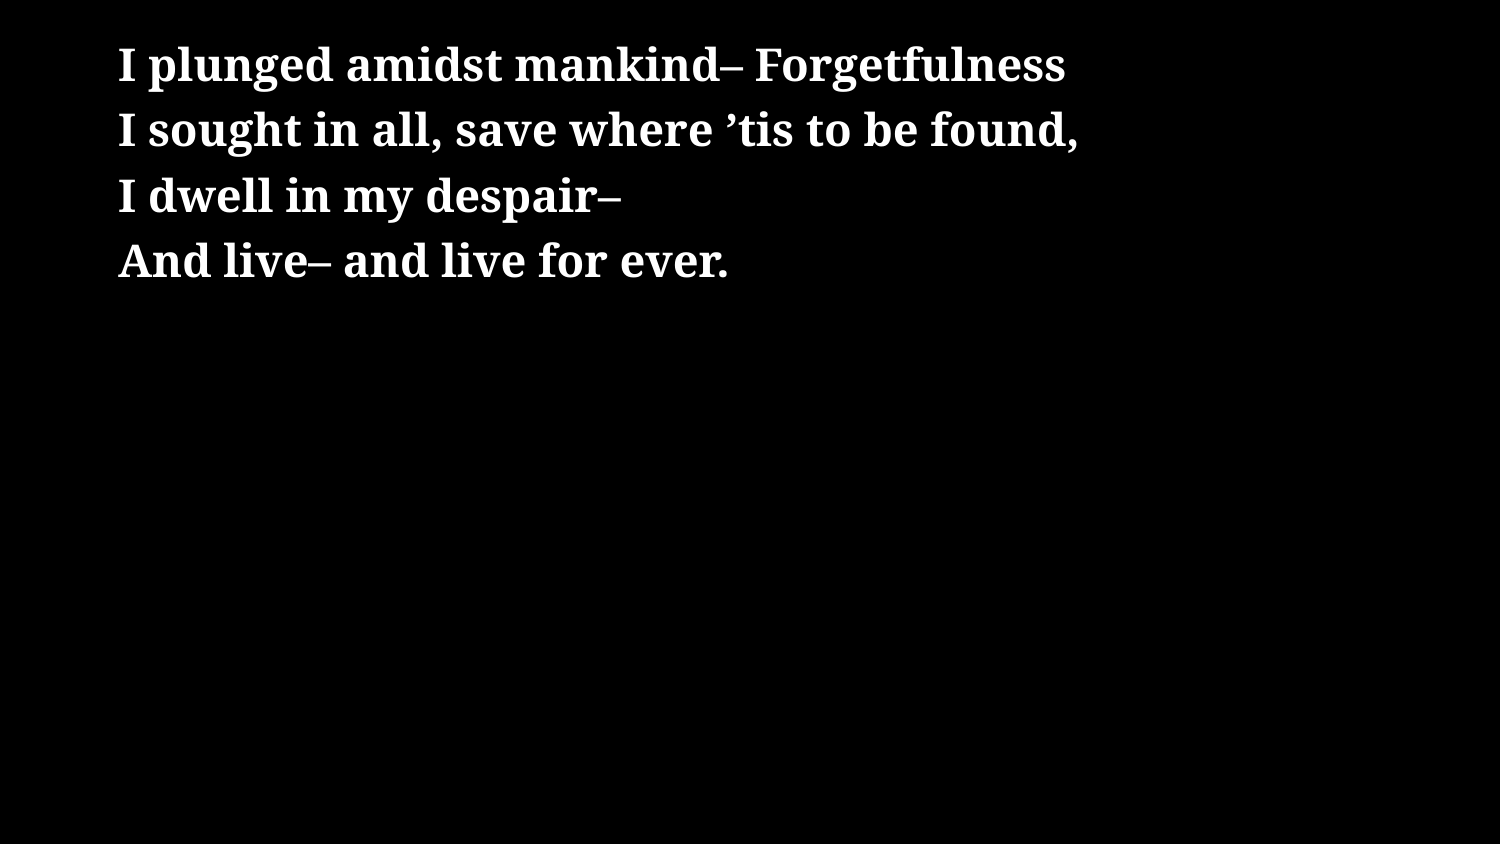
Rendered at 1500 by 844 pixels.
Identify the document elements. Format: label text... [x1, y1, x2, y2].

title I plunged amidst mankind– Forgetfulness I sought in all, save where ’tis to be found, I dwell in my despair– And live– and live for ever. [103, 17, 1397, 299]
